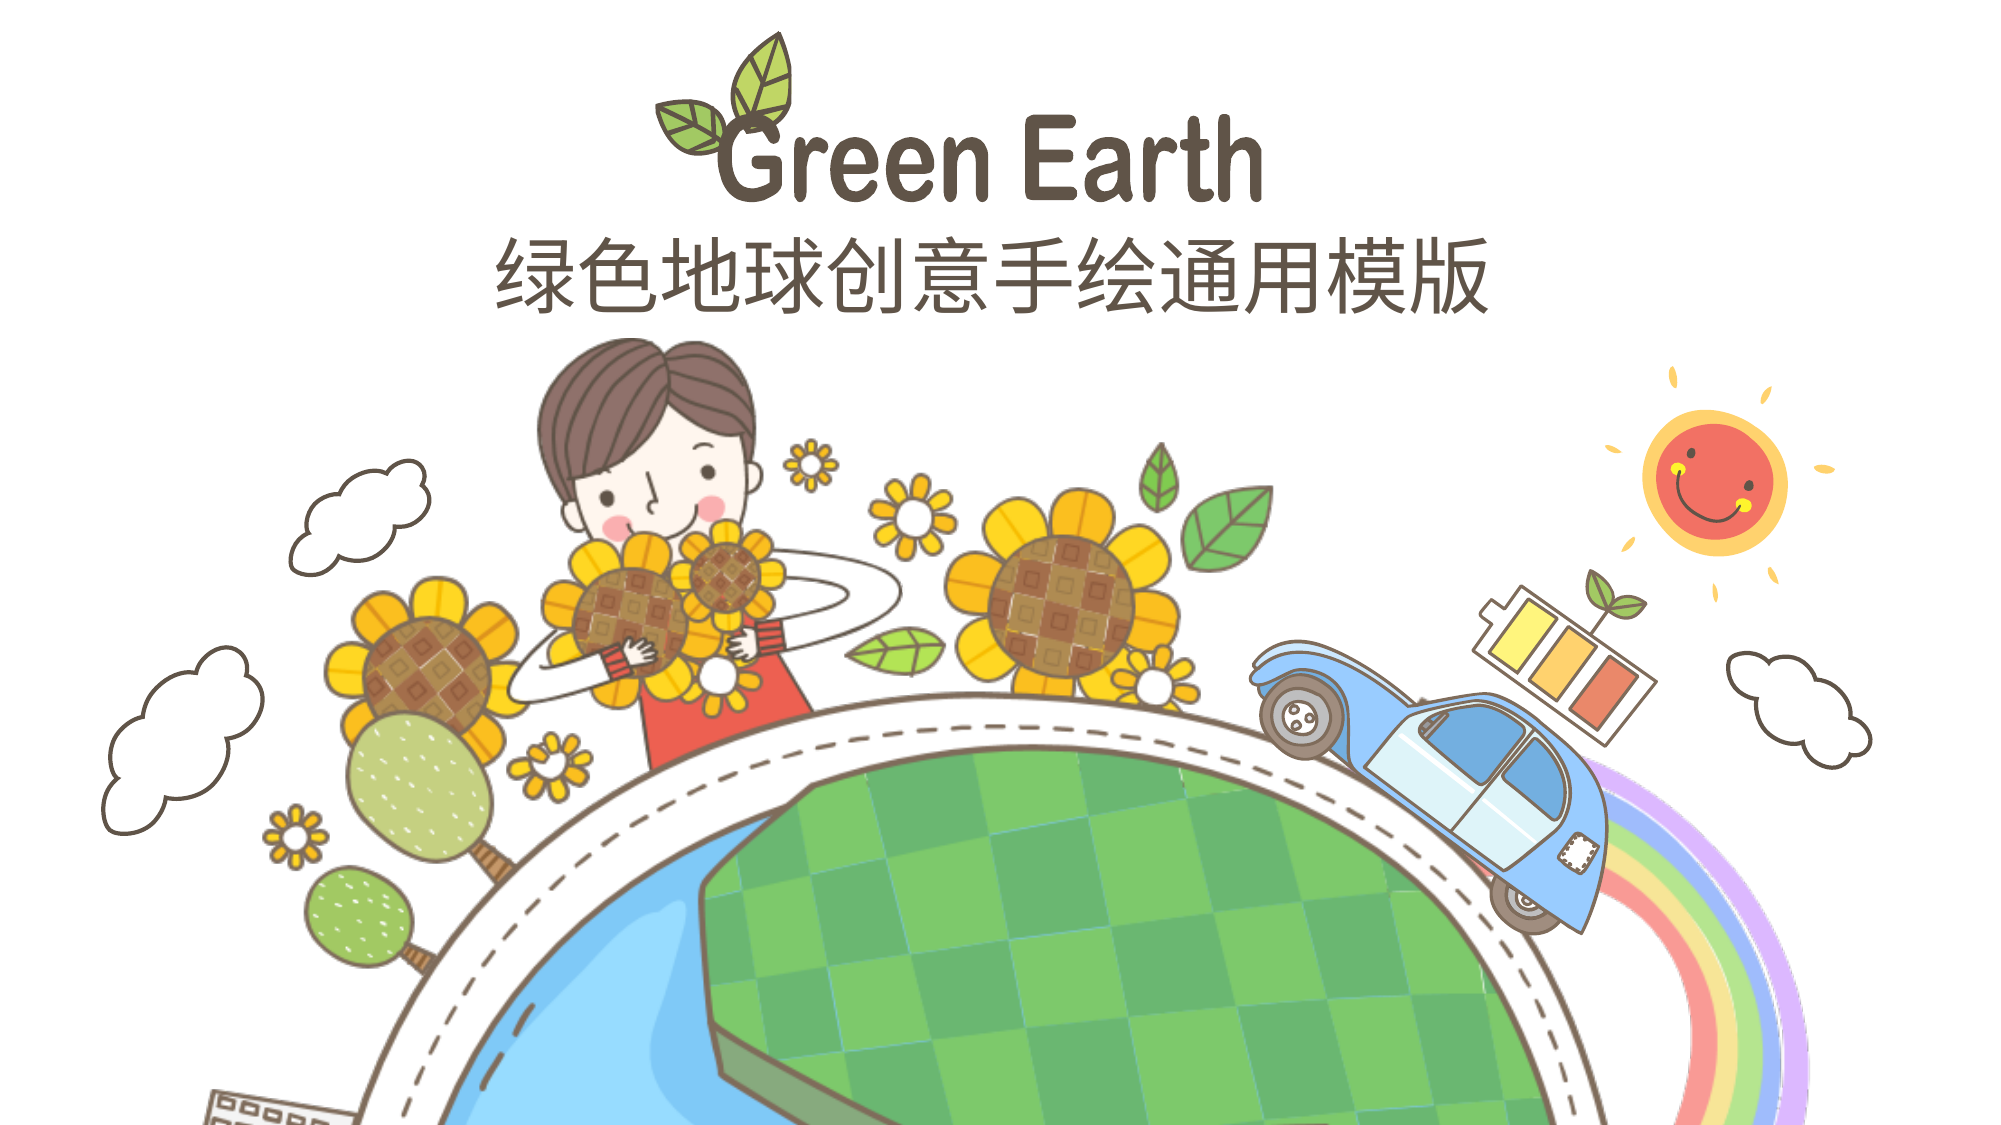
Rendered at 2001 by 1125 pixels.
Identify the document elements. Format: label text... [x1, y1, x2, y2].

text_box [1599, 373, 1831, 602]
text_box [1316, 486, 1661, 914]
text_box 绿色地球创意手绘通用模版 [478, 216, 1546, 248]
text_box [1841, 690, 1872, 767]
picture [655, 28, 1262, 203]
text_box [102, 692, 151, 835]
picture [151, 248, 1841, 1125]
